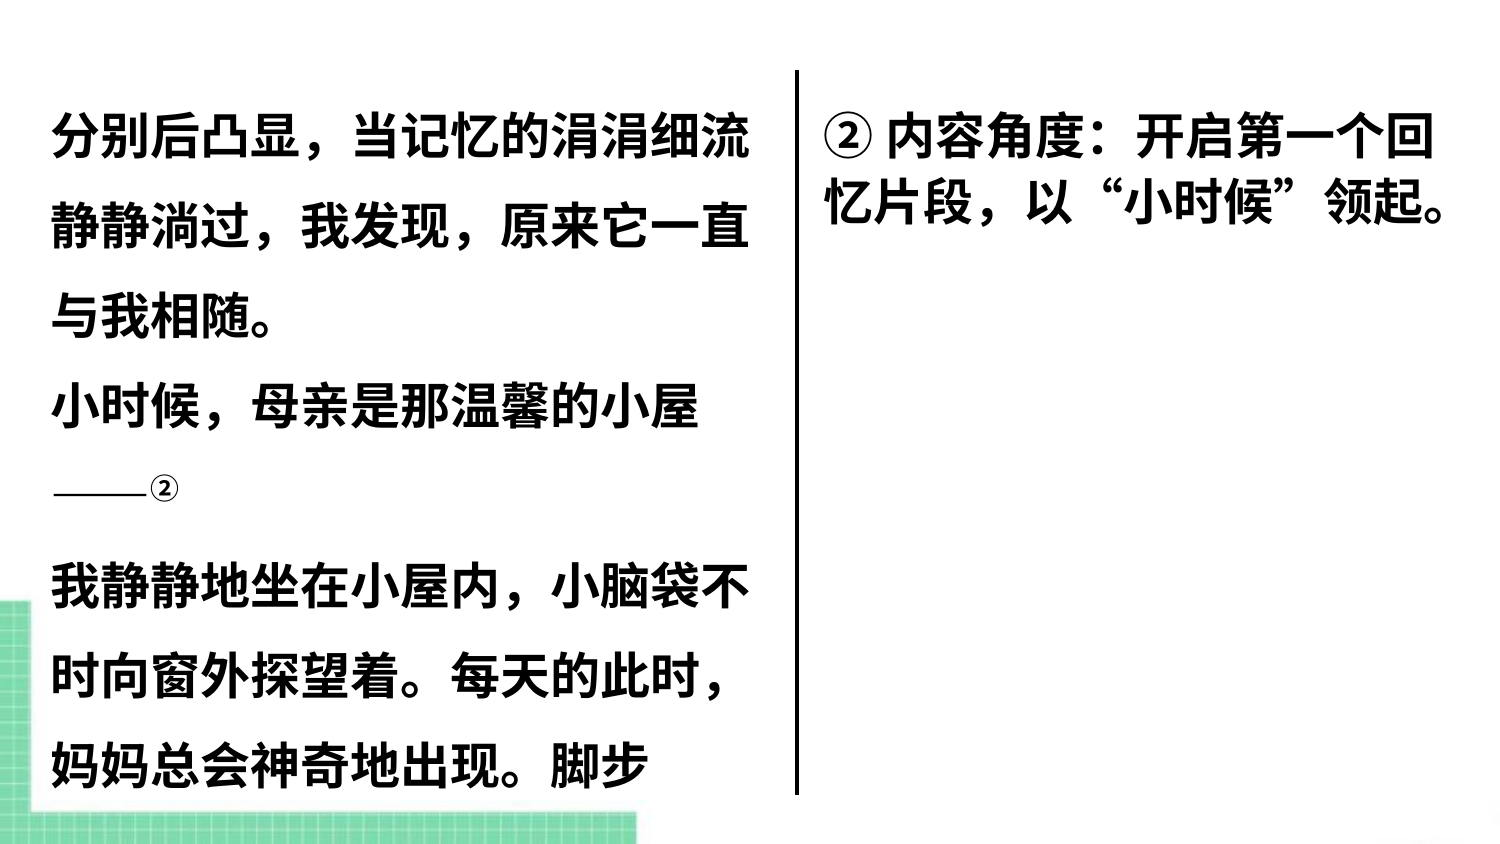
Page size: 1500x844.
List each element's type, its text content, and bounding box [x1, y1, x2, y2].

picture [0, 0, 1500, 844]
text_box ②内容角度：开启第一个回忆片段，以“小时候”领起。 [809, 90, 1464, 238]
text_box 分别后凸显，当记忆的涓涓细流静静淌过，我发现，原来它一直与我相随。 小时候，母亲是那温馨的小屋——② 我静静地坐在小屋内，小脑袋不时向窗外探望着。每天的此时，妈妈总会神奇地出现。脚步 [35, 67, 786, 803]
